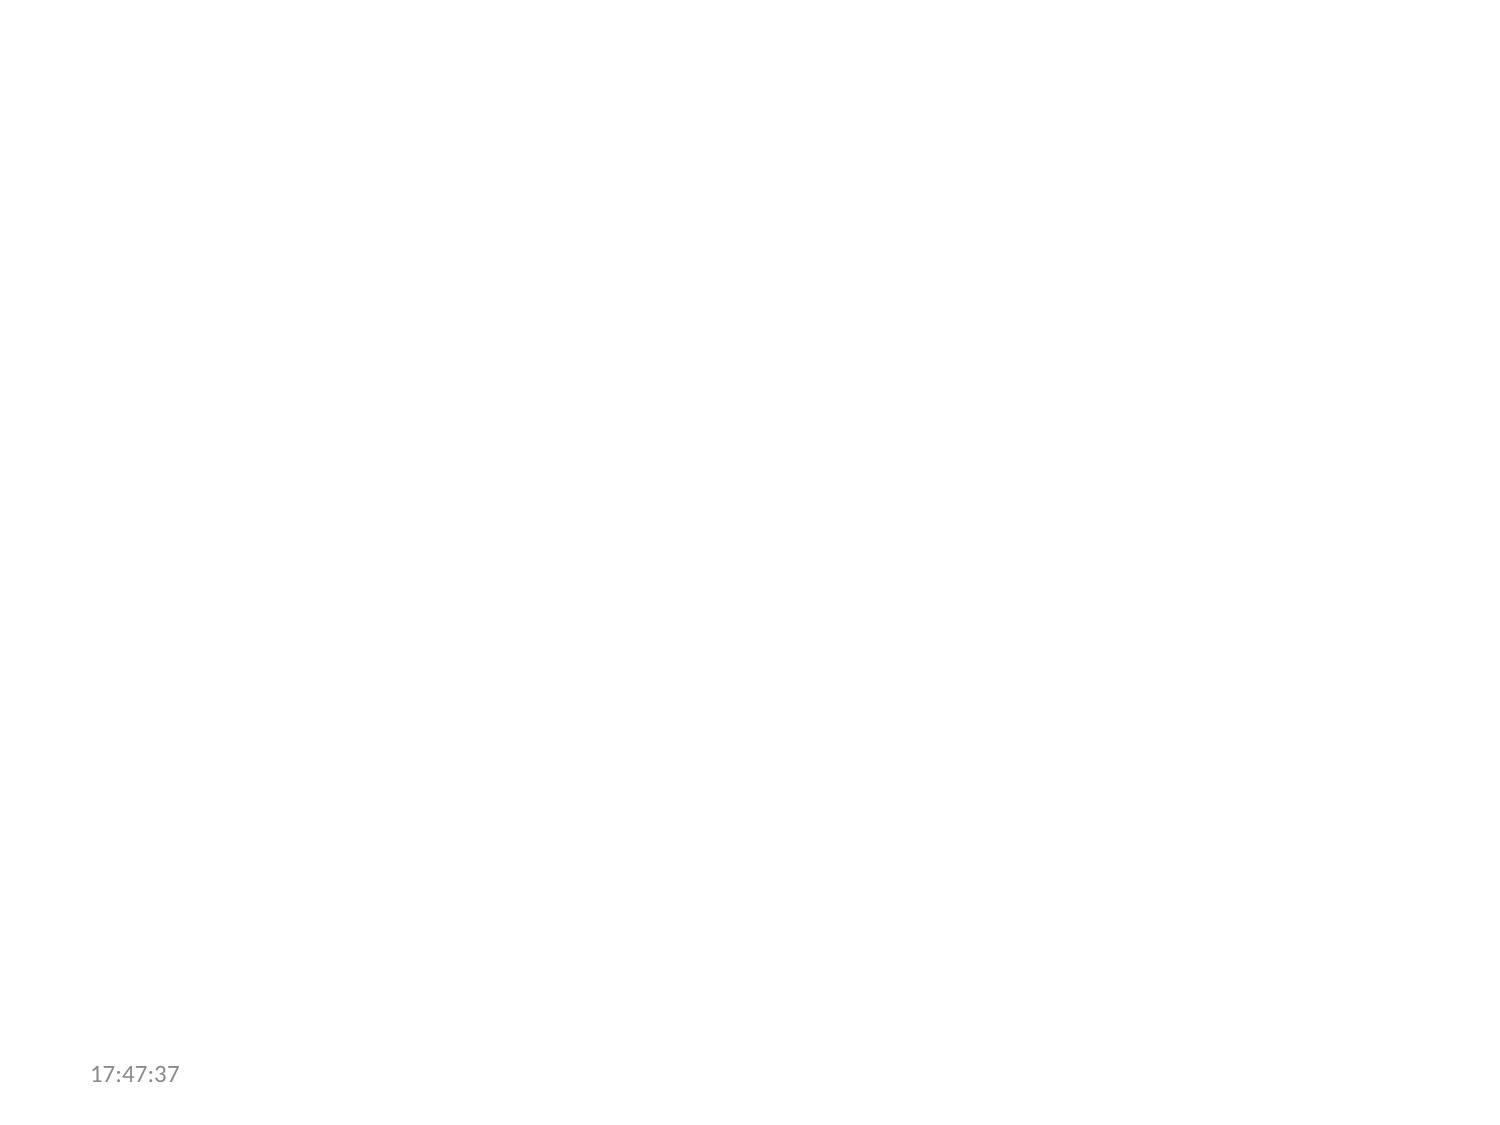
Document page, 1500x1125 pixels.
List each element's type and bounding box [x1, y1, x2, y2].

slide_number [75, 1042, 425, 1103]
